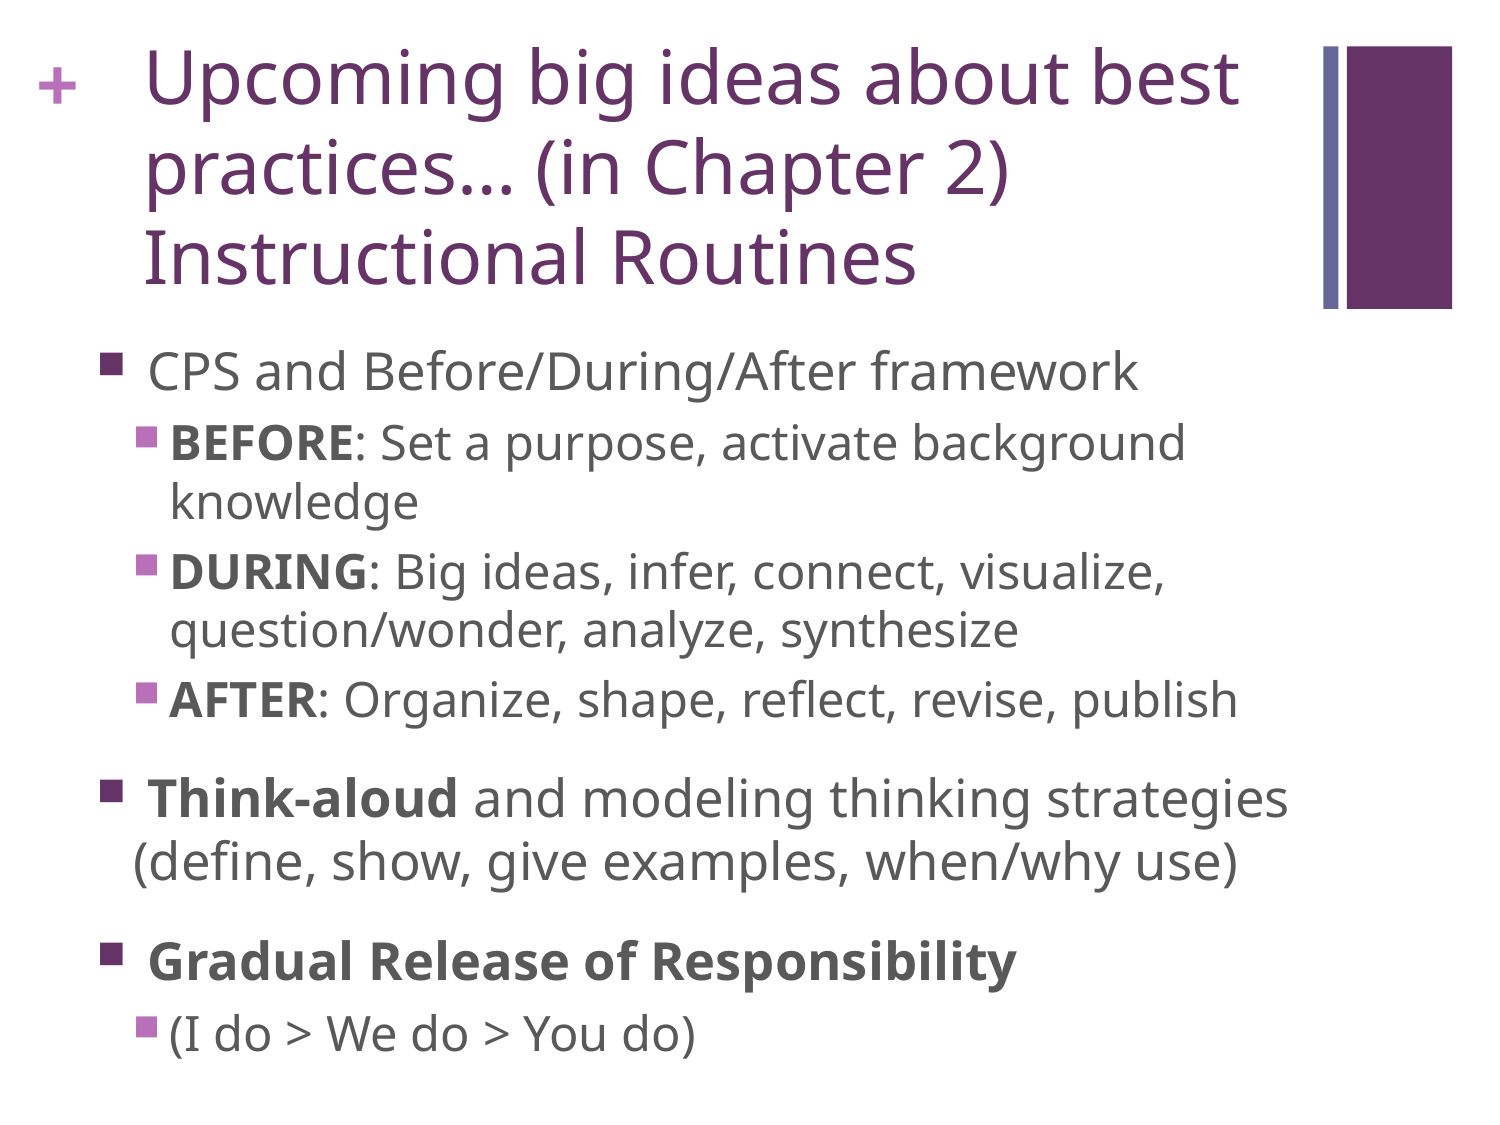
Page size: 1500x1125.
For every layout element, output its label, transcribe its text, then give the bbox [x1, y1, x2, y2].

list CPS and Before/During/After framework BEFORE: Set a purpose, activate background knowledge DURING: Big ideas, infer, connect, visualize, question/wonder, analyze, synthesize AFTER: Organize, shape, reflect, revise, publish Think-aloud and modeling thinking strategies (define, show, give examples, when/why use) Gradual Release of Responsibility (I do > We do > You do) [81, 330, 1322, 1110]
title Upcoming big ideas about best practices… (in Chapter 2) Instructional Routines [128, 22, 1368, 206]
